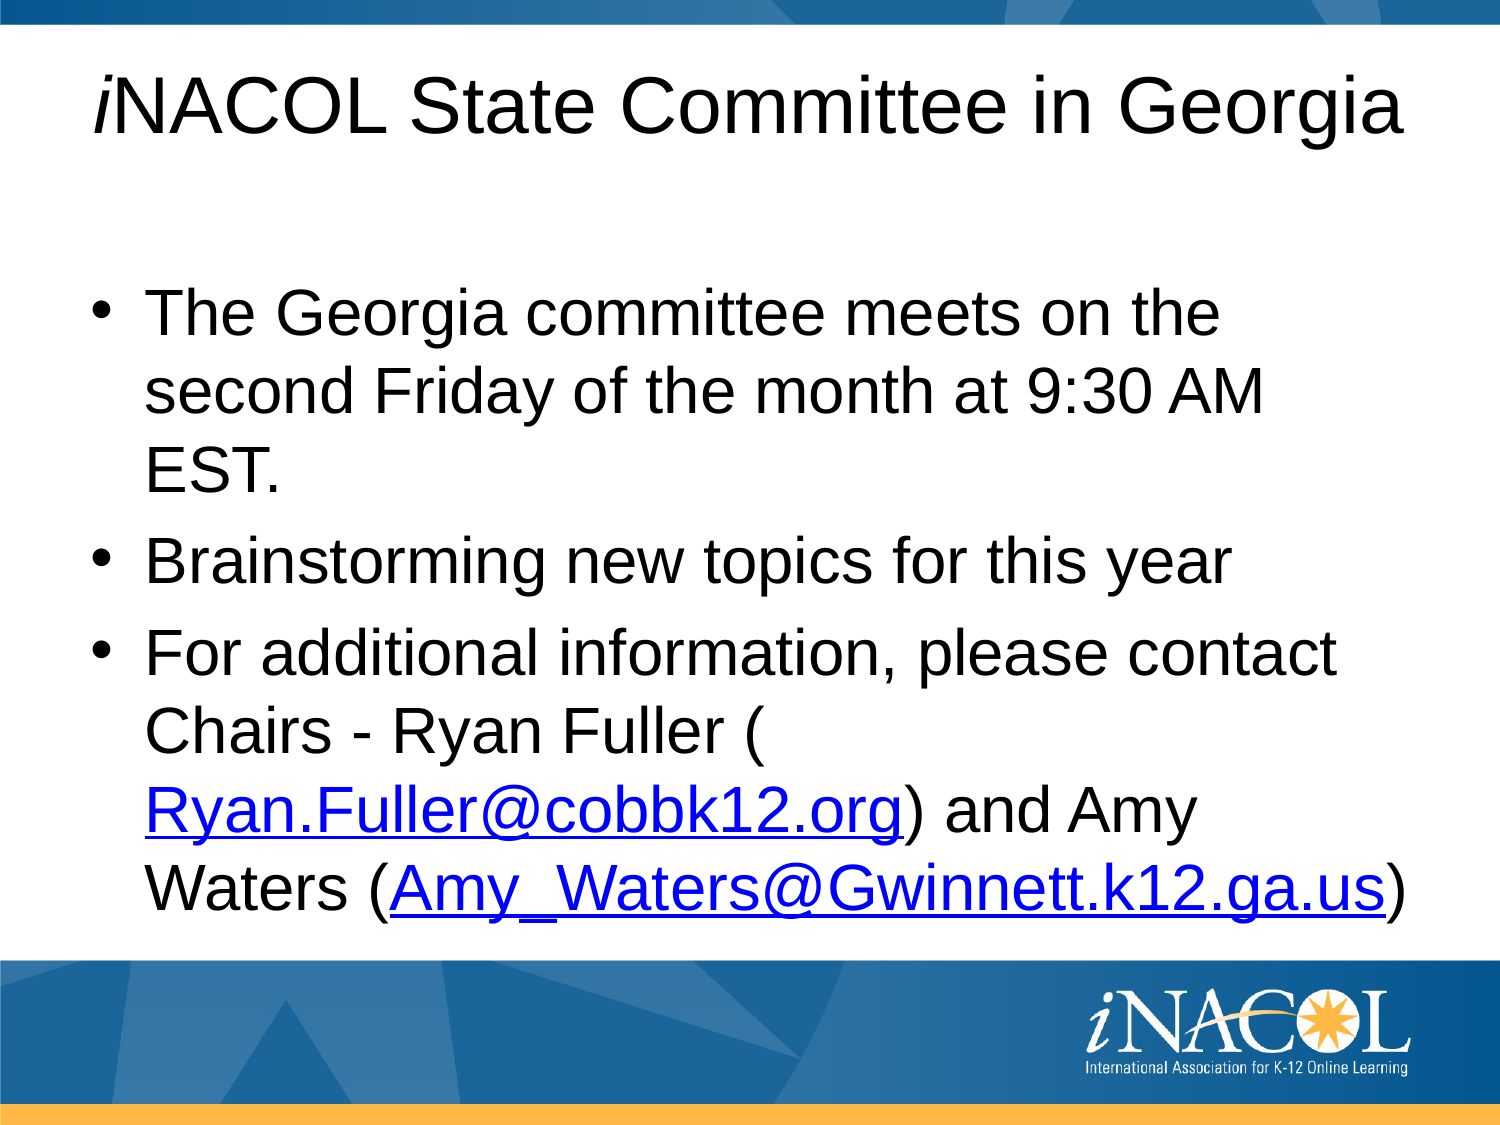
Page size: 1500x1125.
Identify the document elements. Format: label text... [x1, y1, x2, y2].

picture [0, 0, 1500, 1125]
title iNACOL State Committee in Georgia [75, 45, 1425, 233]
list The Georgia committee meets on the second Friday of the month at 9:30 AM EST. Brainstorming new topics for this year For additional information, please contact Chairs - Ryan Fuller (Ryan.Fuller@cobbk12.org) and Amy Waters (Amy_Waters@Gwinnett.k12.ga.us) [75, 262, 1425, 1005]
